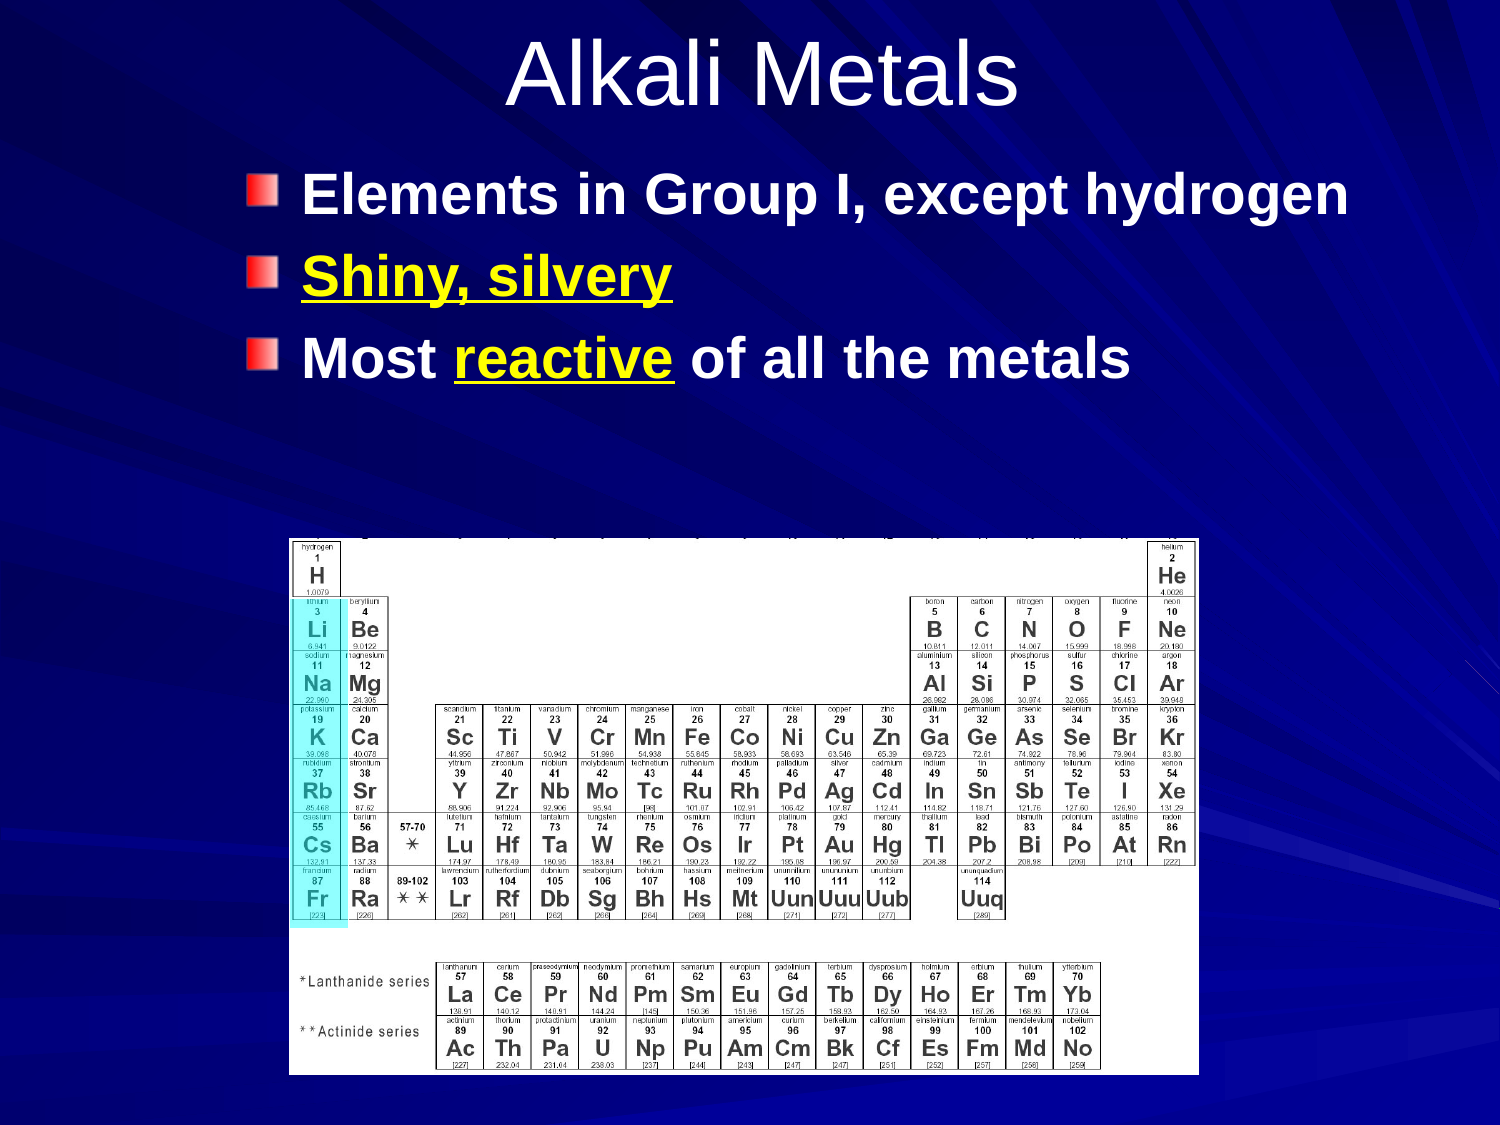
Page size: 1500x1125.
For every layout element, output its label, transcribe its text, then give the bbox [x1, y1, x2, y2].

picture [245, 172, 282, 210]
picture [289, 538, 1199, 1075]
picture [245, 336, 282, 374]
list Elements in Group I, except hydrogen Shiny, silvery Most reactive of all the metals [229, 148, 1459, 457]
picture [245, 254, 282, 292]
title Alkali Metals [88, 0, 1439, 138]
